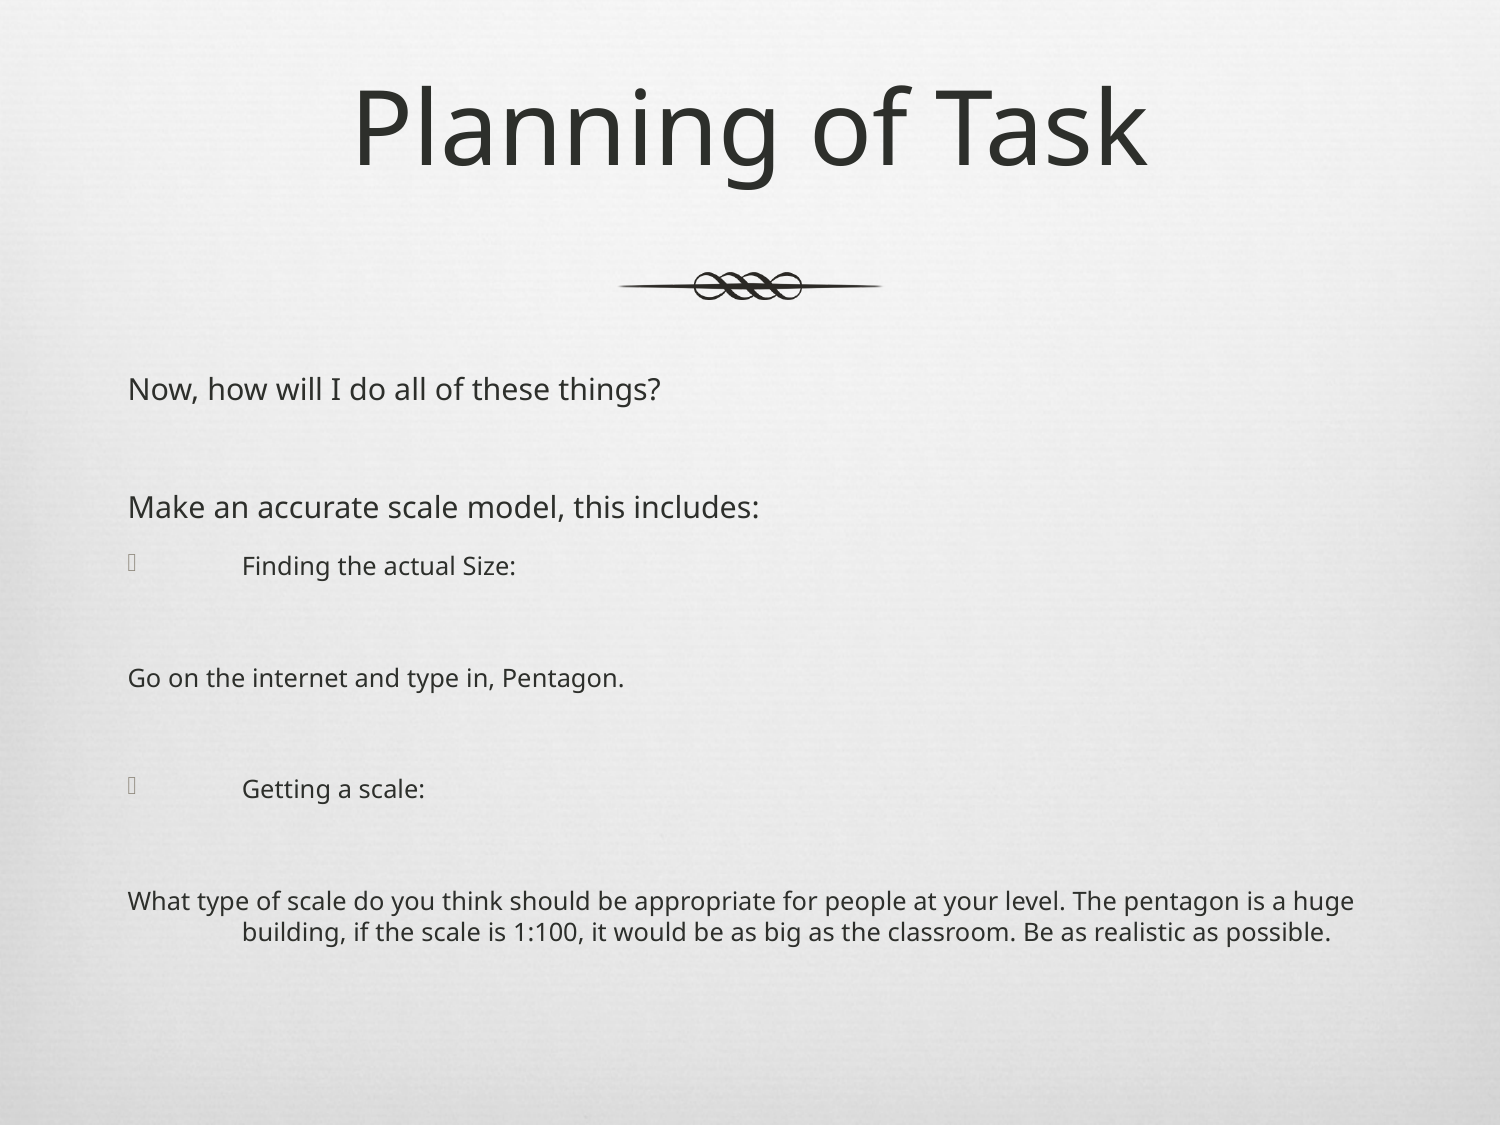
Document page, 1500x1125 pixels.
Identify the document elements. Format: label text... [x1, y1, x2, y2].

title Planning of Task [112, 11, 1388, 236]
picture [615, 272, 885, 300]
list Now, how will I do all of these things? Make an accurate scale model, this includes: Finding the actual Size: Go on the internet and type in, Pentagon. Getting a scale: What type of scale do you think should be appropriate for people at your level. The pentagon is a huge building, if the scale is 1:100, it would be as big as the classroom. Be as realistic as possible. [112, 362, 1388, 963]
